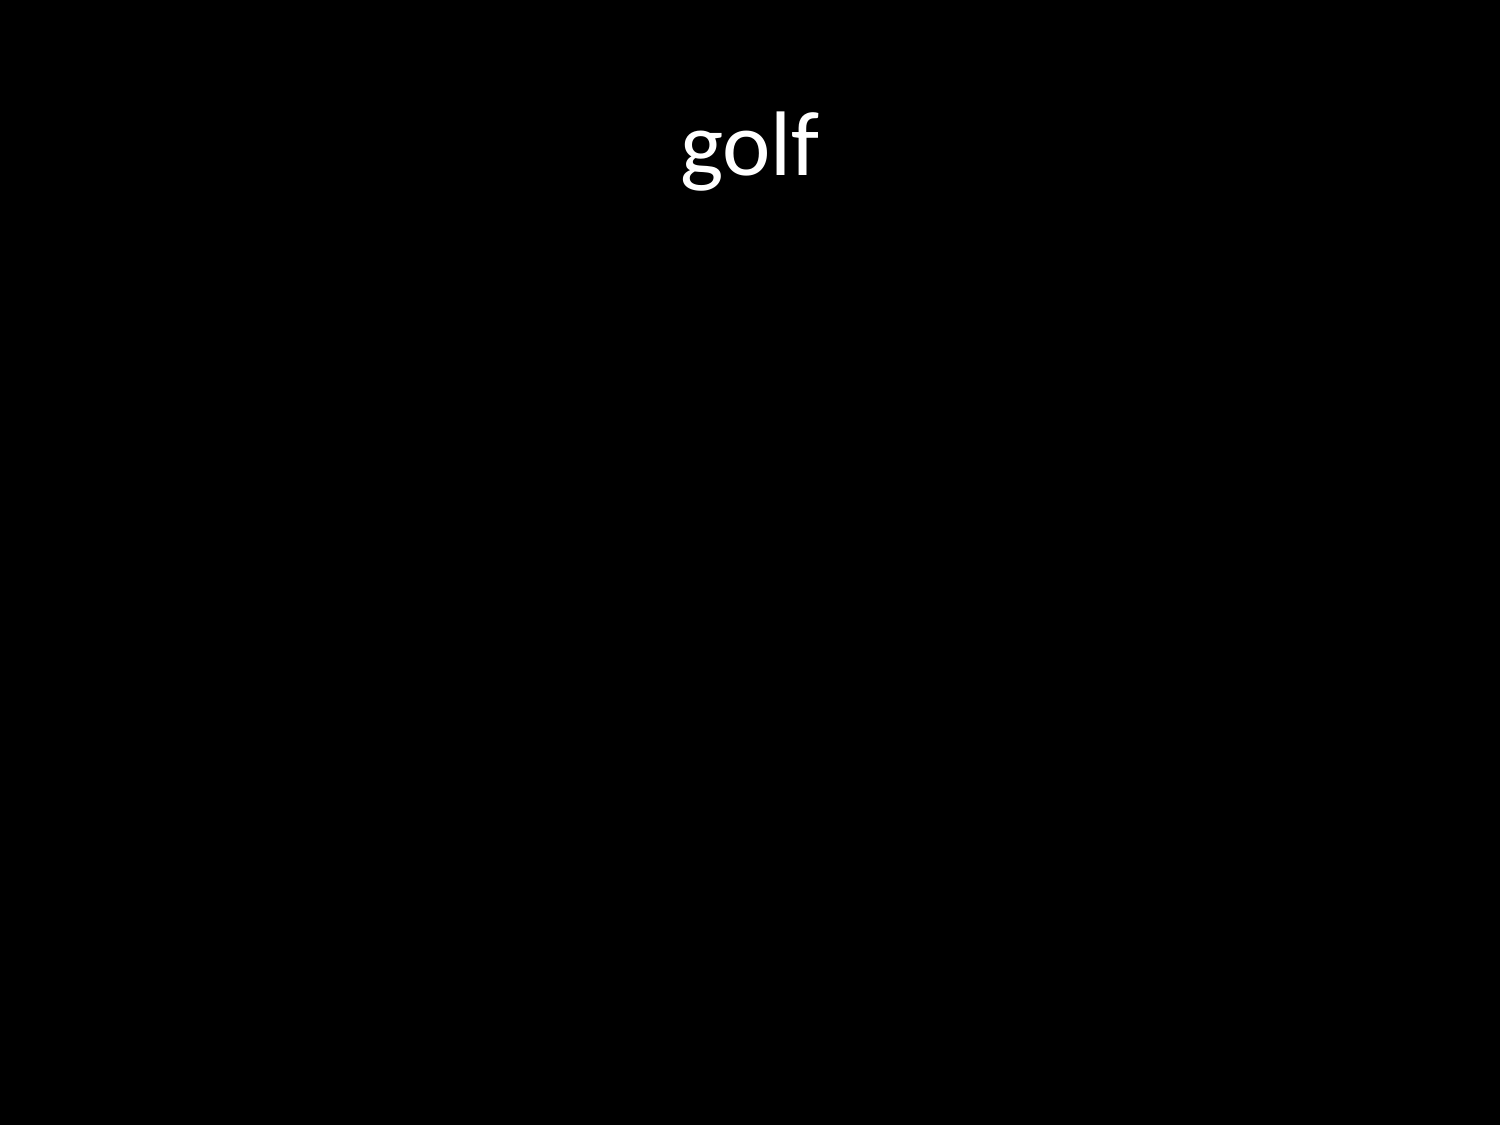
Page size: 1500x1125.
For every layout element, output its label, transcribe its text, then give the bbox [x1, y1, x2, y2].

title golf [75, 45, 1425, 233]
